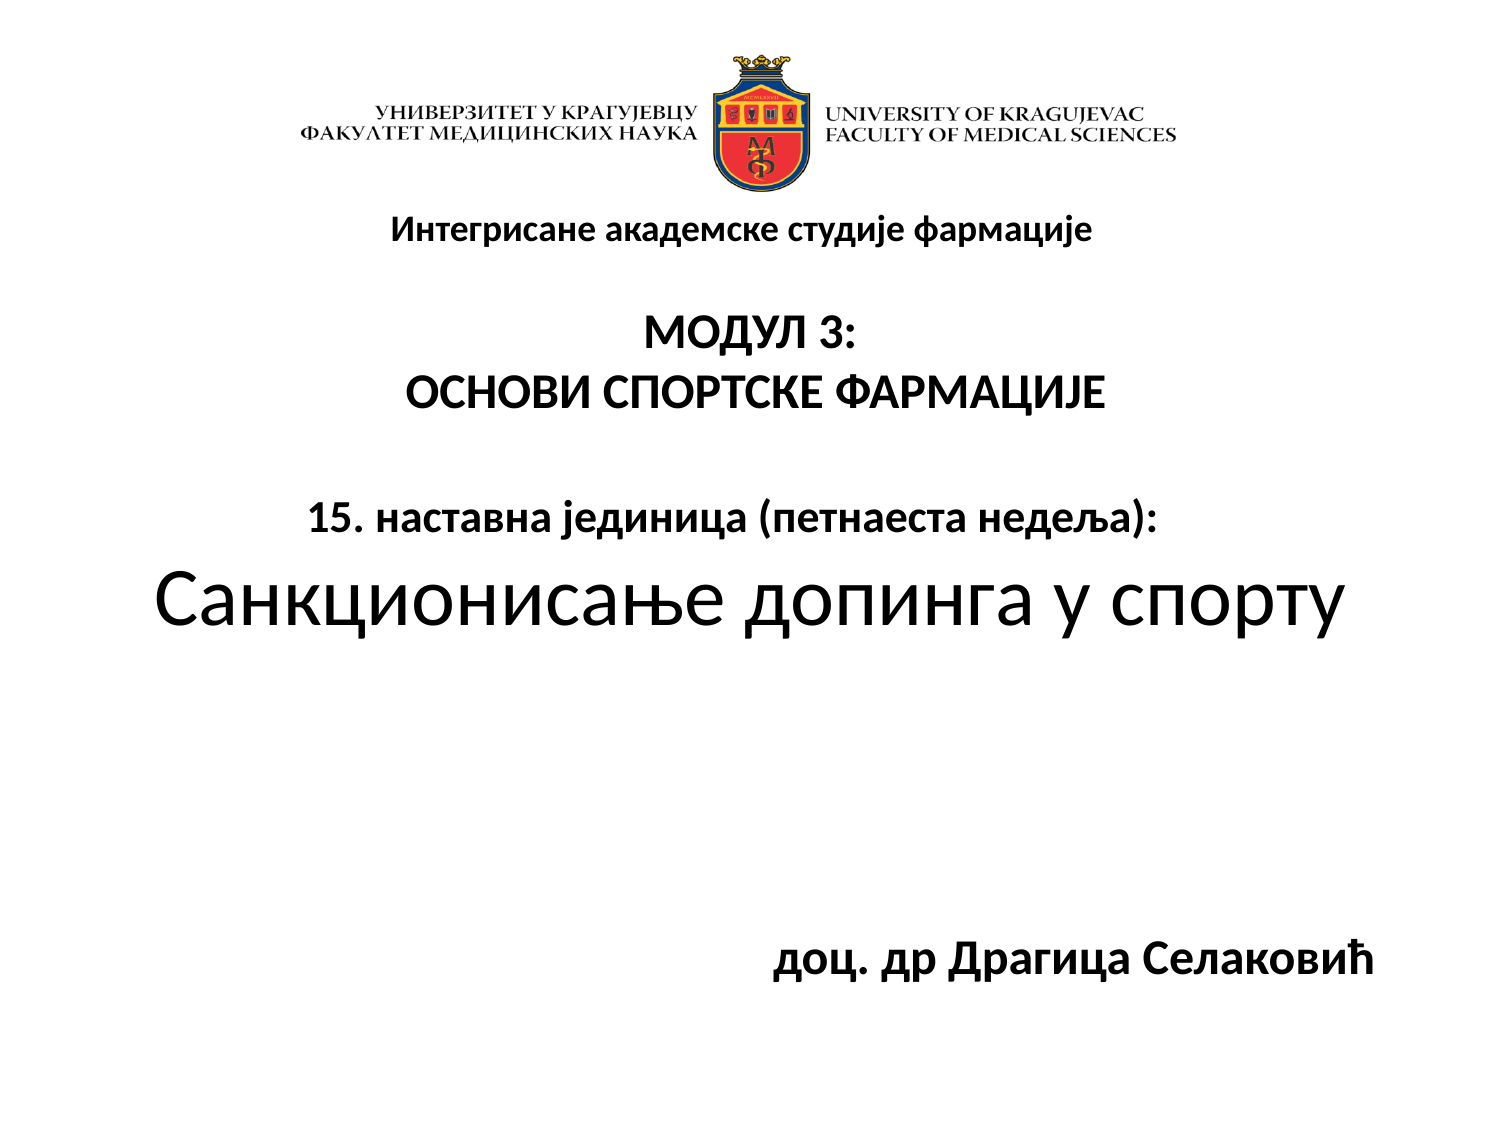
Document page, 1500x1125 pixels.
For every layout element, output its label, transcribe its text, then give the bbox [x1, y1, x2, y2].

text_box 15. наставна јединица (петнаеста недеља): Санкционисање допинга у спорту [53, 479, 1412, 650]
picture [300, 54, 1176, 193]
text_box МОДУЛ 3: ОСНОВИ СПОРТСКЕ ФАРМАЦИЈЕ [372, 290, 1140, 426]
subtitle доц. др Драгица Селаковић [702, 916, 1446, 1087]
text_box Интегрисане академске студије фармације [375, 200, 1109, 257]
